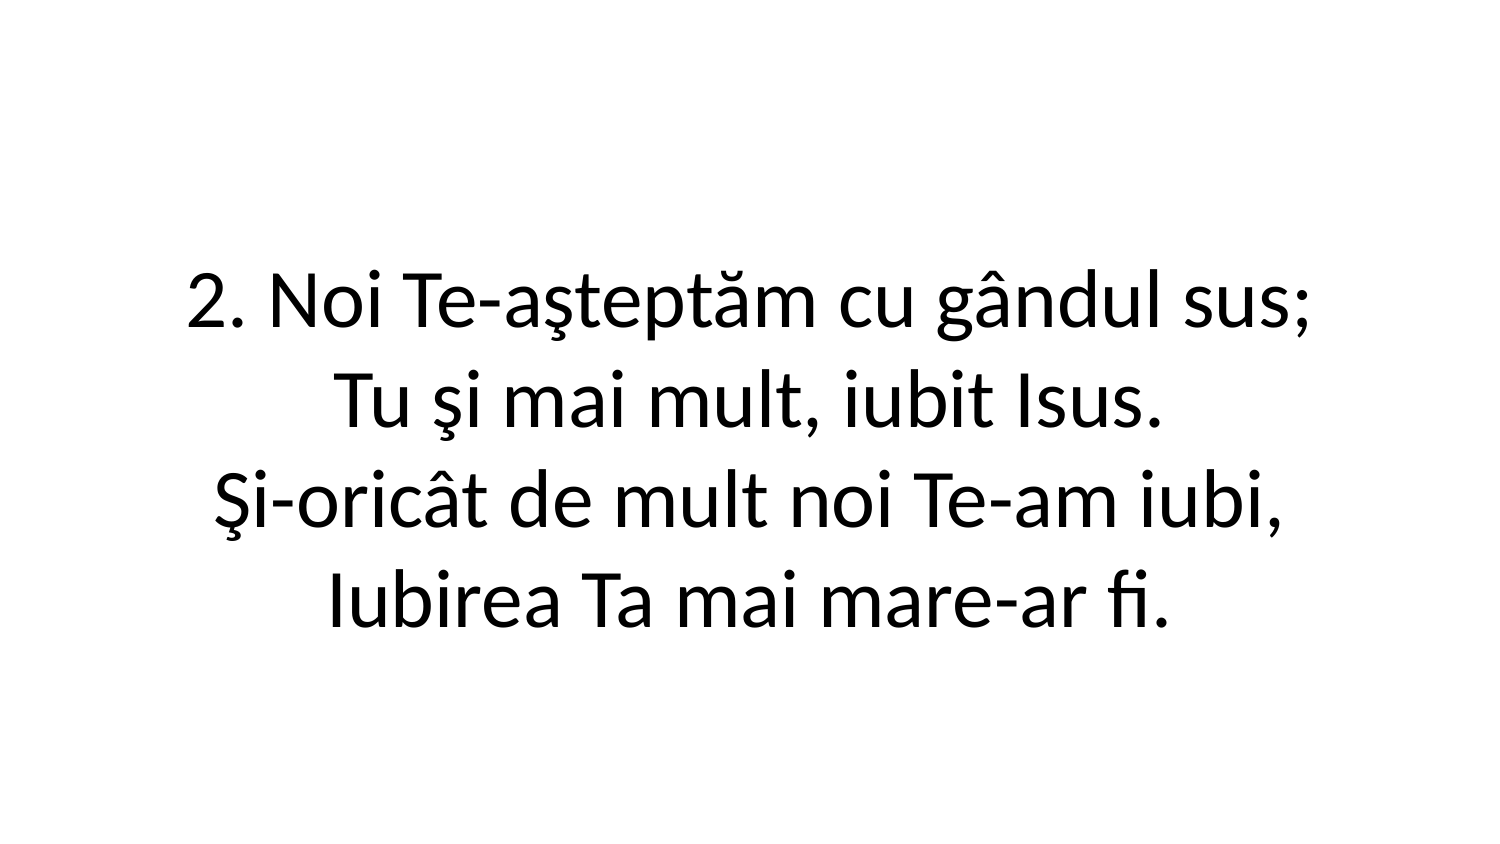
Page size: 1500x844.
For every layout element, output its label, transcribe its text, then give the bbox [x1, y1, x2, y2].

text_box 2. Noi Te-aşteptăm cu gândul sus; Tu şi mai mult, iubit Isus. Şi-oricât de mult noi Te-am iubi, Iubirea Ta mai mare-ar fi. [170, 192, 1330, 652]
